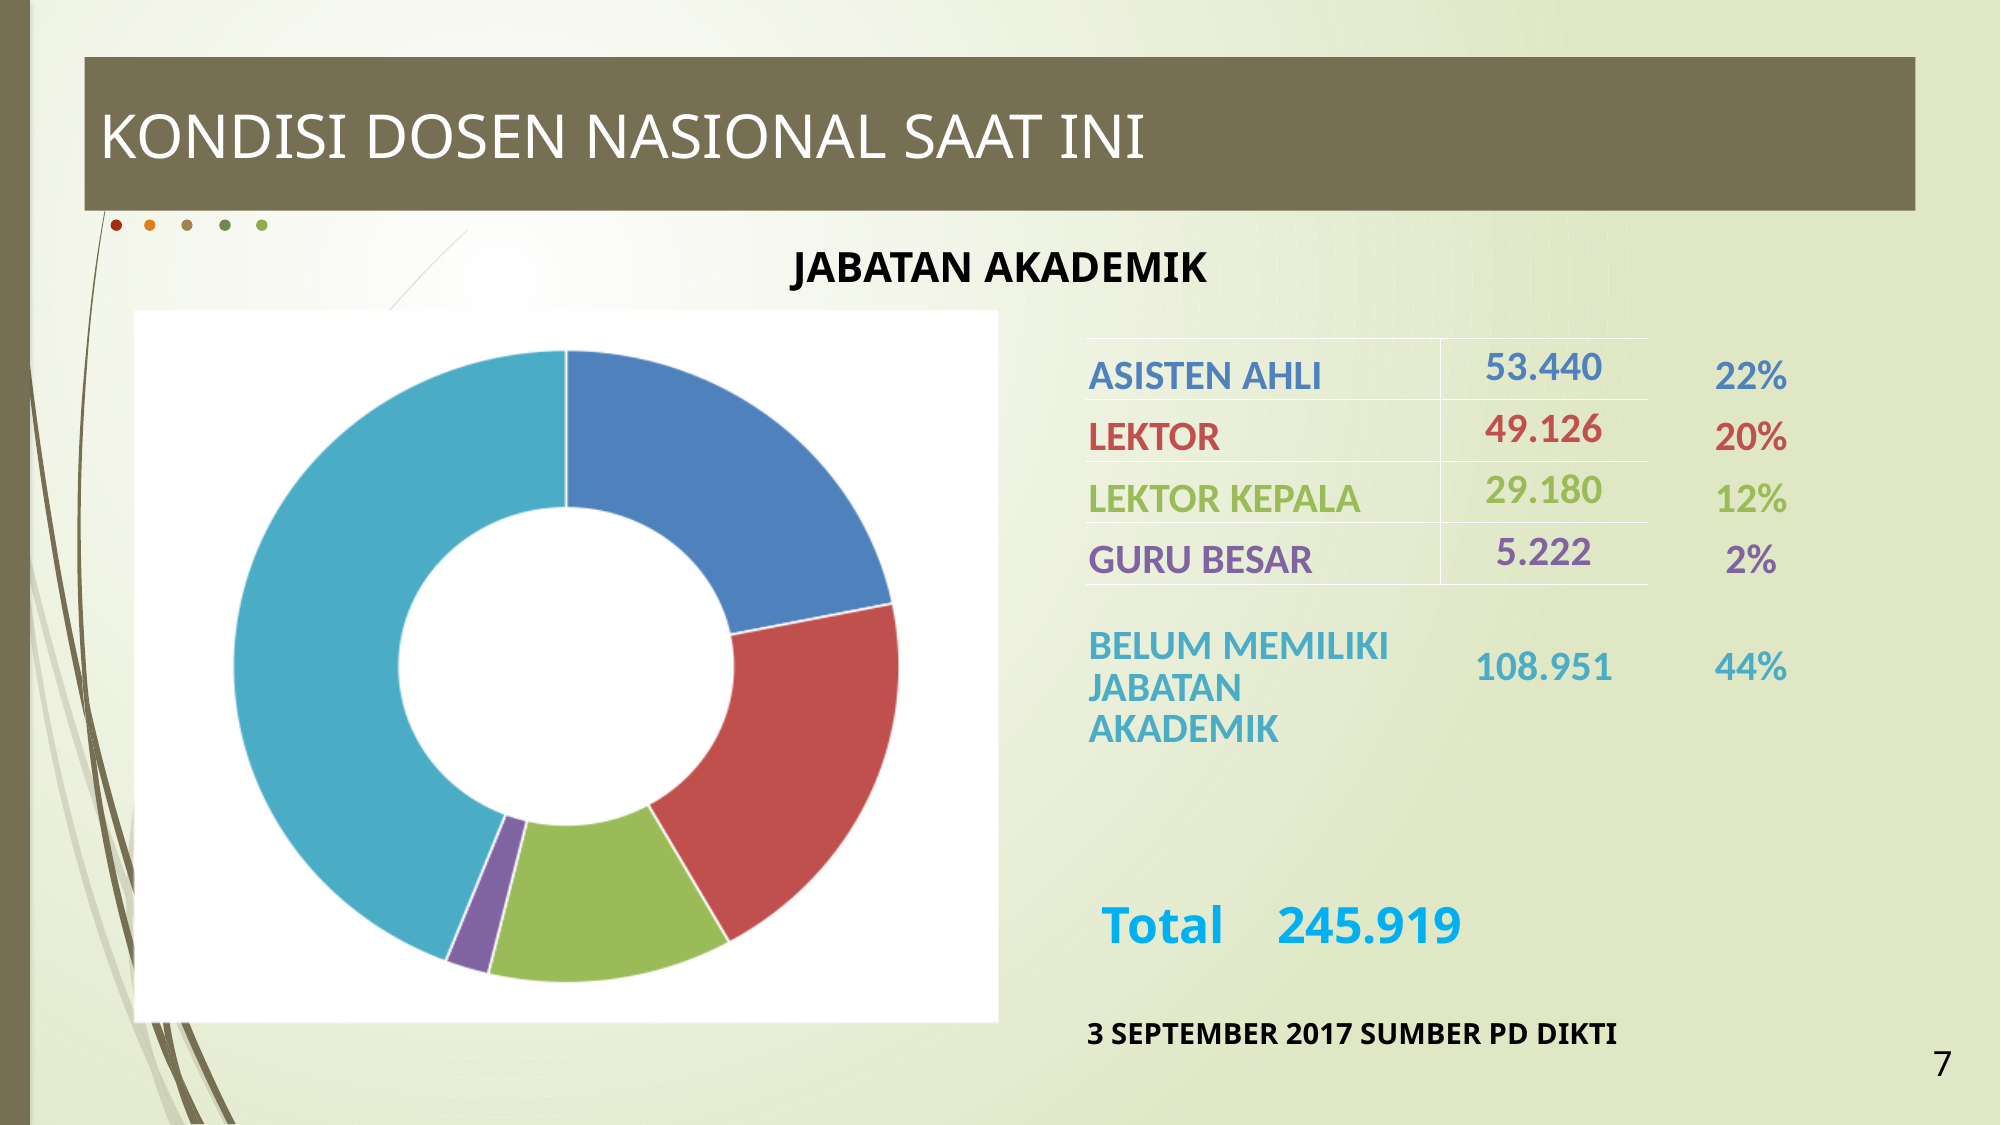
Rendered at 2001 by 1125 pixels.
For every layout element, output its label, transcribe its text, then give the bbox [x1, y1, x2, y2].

text_box JABATAN AKADEMIK [604, 231, 1396, 300]
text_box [121, 298, 1011, 1035]
table_header ASISTEN AHLI [1086, 339, 1440, 399]
text_box Total 245.919 [1083, 884, 1481, 964]
title KONDISI DOSEN NASIONAL SAAT INI [84, 57, 1916, 211]
table_cell 29.180 [1441, 462, 1648, 522]
table_cell LEKTOR KEPALA [1086, 462, 1440, 522]
table_cell 49.126 [1441, 400, 1648, 461]
table_header 53.440 [1441, 339, 1648, 399]
text_box 7 [1855, 1034, 1969, 1093]
table_cell 5.222 [1441, 523, 1648, 584]
table_header 22% [1648, 338, 1855, 400]
table_cell LEKTOR [1086, 400, 1440, 461]
table_cell GURU BESAR [1086, 523, 1440, 584]
table_cell 44% [1648, 584, 1855, 753]
table_cell 2% [1648, 523, 1855, 584]
table_cell 108.951 [1440, 585, 1648, 753]
table_cell 20% [1648, 400, 1855, 461]
text_box 3 SEPTEMBER 2017 SUMBER PD DIKTI [1065, 1006, 1640, 1061]
table_cell BELUM MEMILIKI JABATAN AKADEMIK [1086, 585, 1440, 753]
table_cell 12% [1648, 461, 1855, 523]
